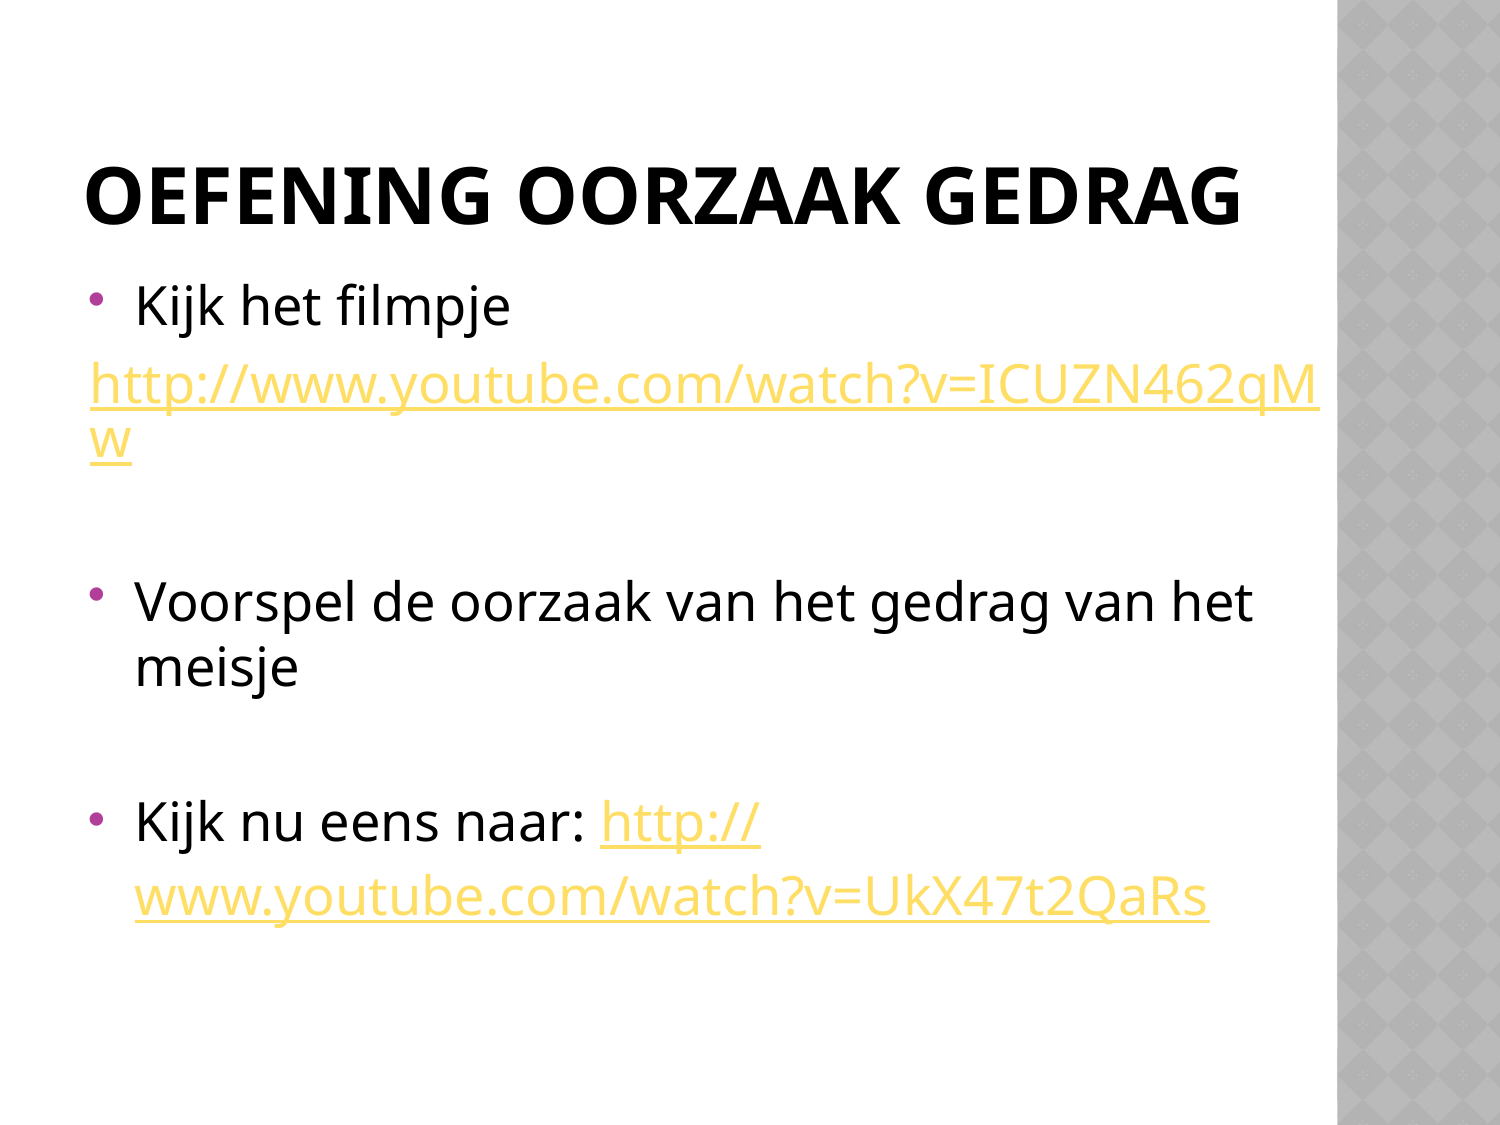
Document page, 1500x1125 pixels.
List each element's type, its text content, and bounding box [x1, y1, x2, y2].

list Kijk het filmpje http://www.youtube.com/watch?v=ICUZN462qMw Voorspel de oorzaak van het gedrag van het meisje Kijk nu eens naar: http://www.youtube.com/watch?v=UkX47t2QaRs [75, 264, 1353, 1059]
title Oefening oorzaak gedrag [75, 52, 1263, 240]
